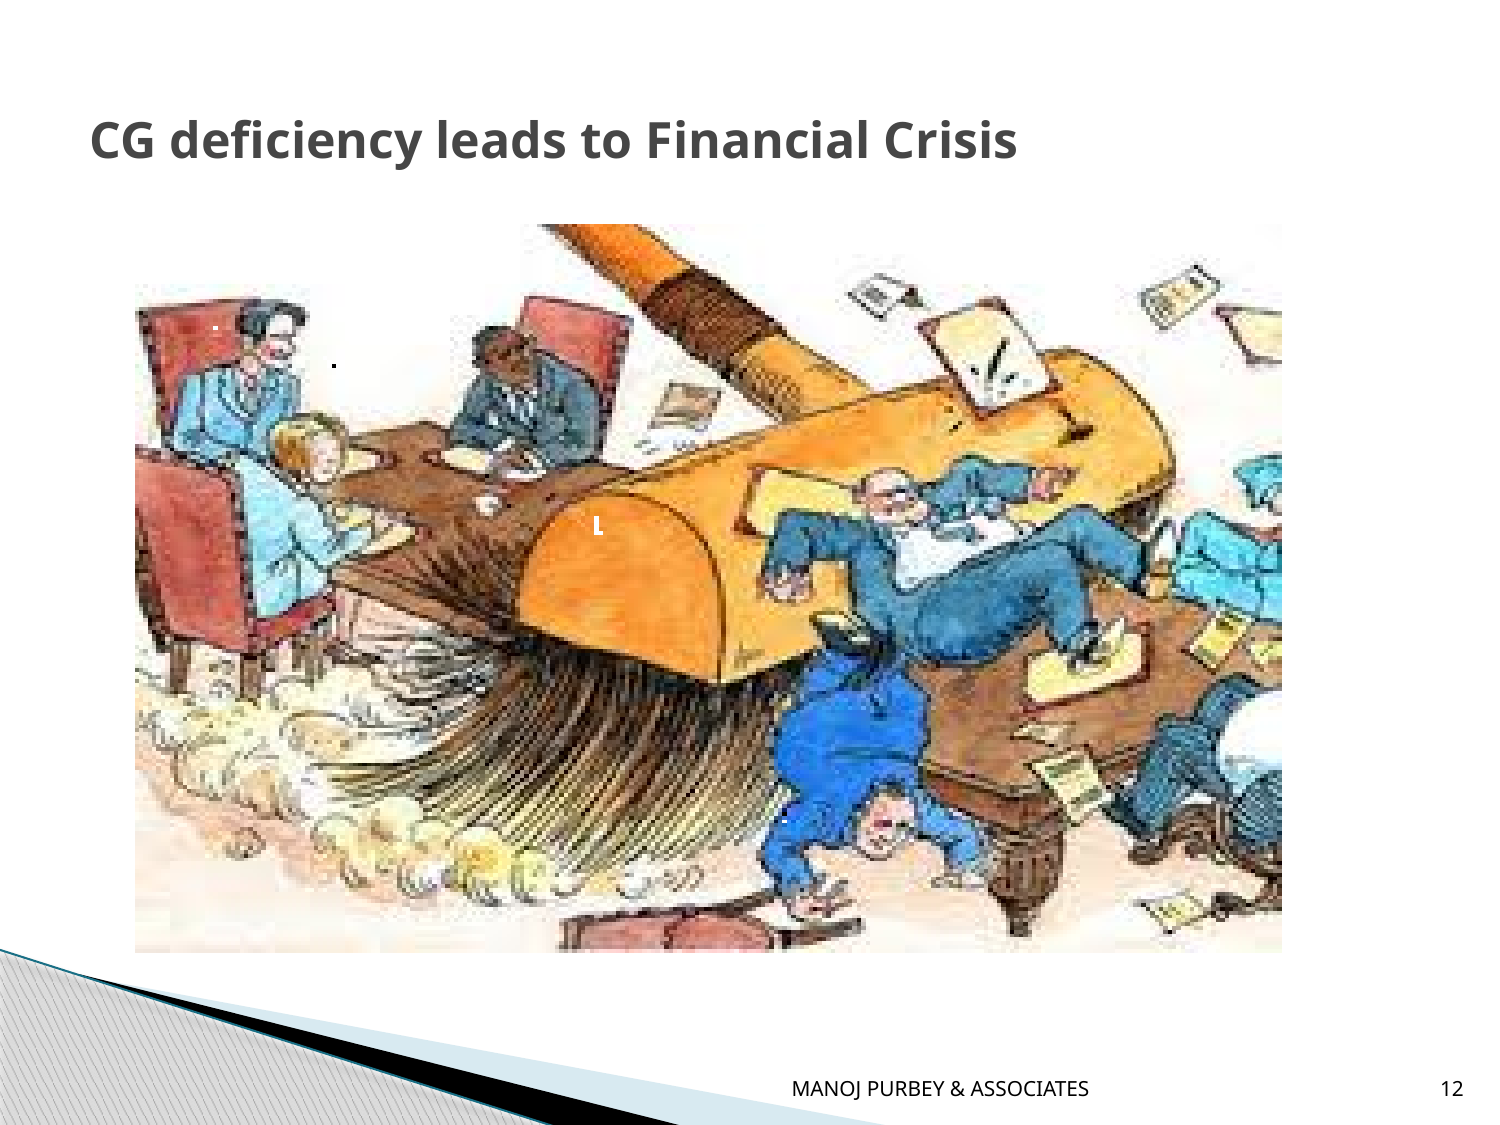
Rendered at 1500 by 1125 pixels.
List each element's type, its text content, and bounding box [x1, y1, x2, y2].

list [135, 224, 1282, 953]
footer MANOJ PURBEY & ASSOCIATES [718, 1051, 1105, 1112]
title CG deficiency leads to Financial Crisis [75, 45, 1425, 233]
slide_number 12 [1418, 1051, 1479, 1112]
